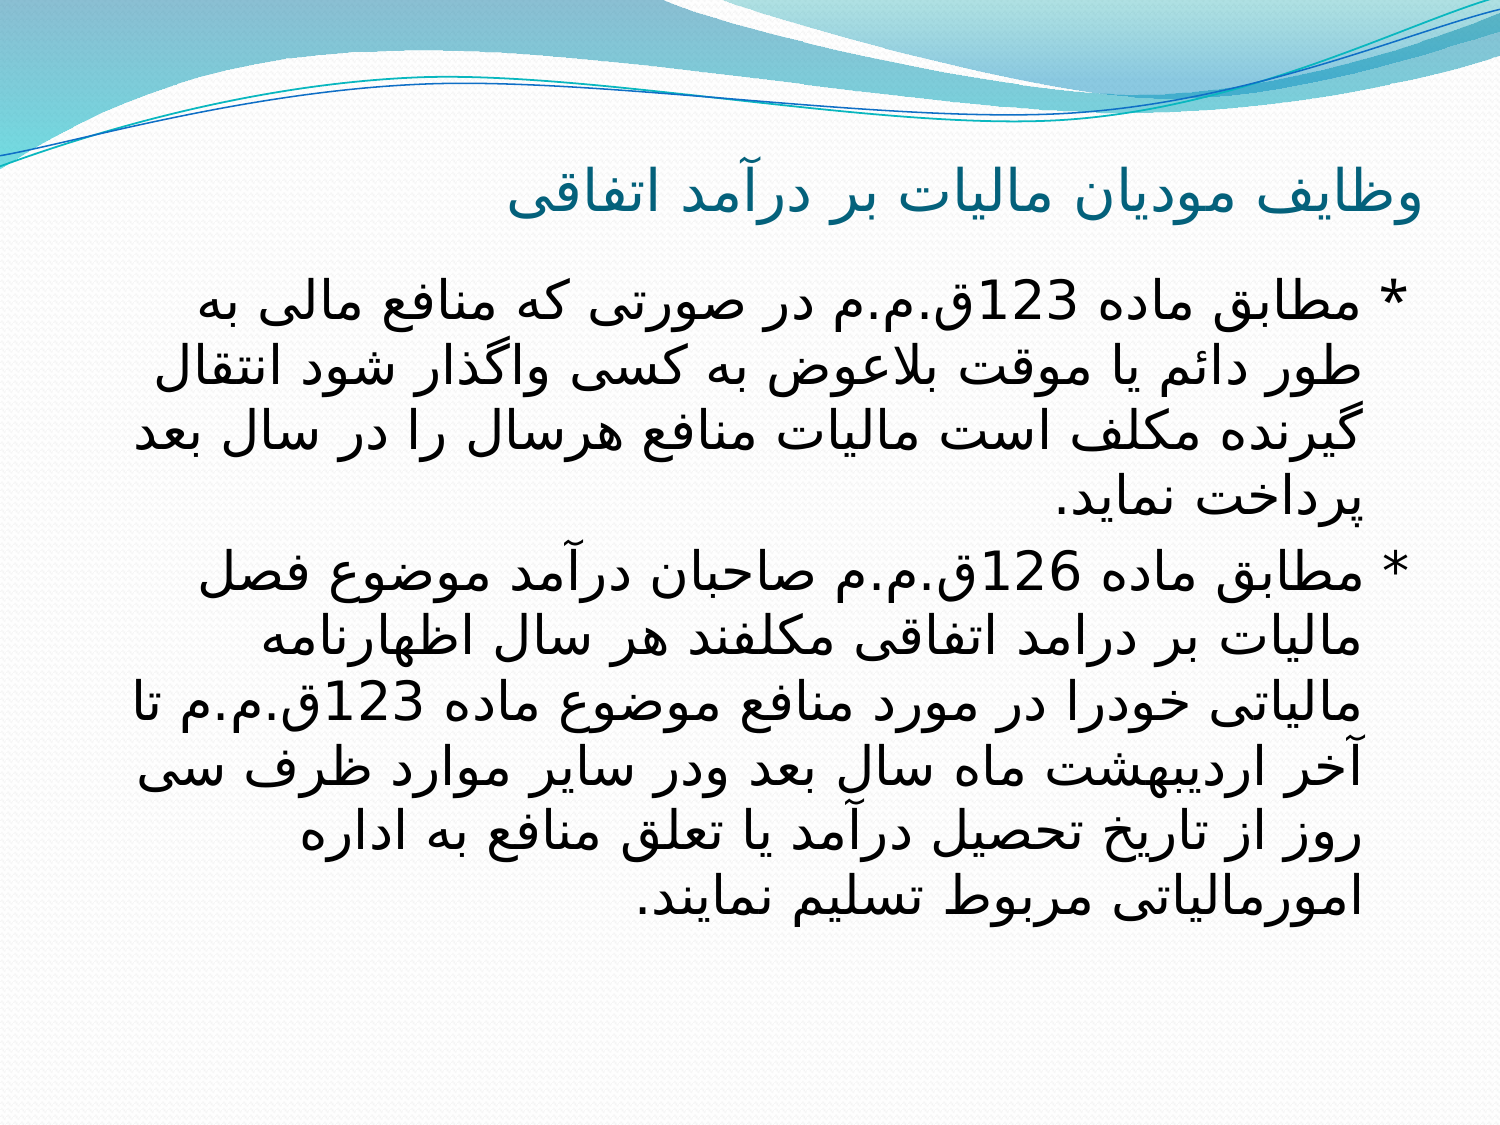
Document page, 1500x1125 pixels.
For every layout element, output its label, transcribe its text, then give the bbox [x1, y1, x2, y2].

title وظایف مودیان مالیات بر درآمد اتفاقی [75, 115, 1425, 223]
list * مطابق ماده 123ق.م.م در صورتی که منافع مالی به طور دائم یا موقت بلاعوض به کسی واگذار شود انتقال گیرنده مکلف است مالیات منافع هرسال را در سال بعد پرداخت نماید. * مطابق ماده 126ق.م.م صاحبان درآمد موضوع فصل مالیات بر درامد اتفاقی مکلفند هر سال اظهارنامه مالیاتی خودرا در مورد منافع موضوع ماده 123ق.م.م تا آخر اردیبهشت ماه سال بعد ودر سایر موارد ظرف سی روز از تاریخ تحصیل درآمد یا تعلق منافع به اداره امورمالیاتی مربوط تسلیم نمایند. [75, 257, 1425, 1038]
